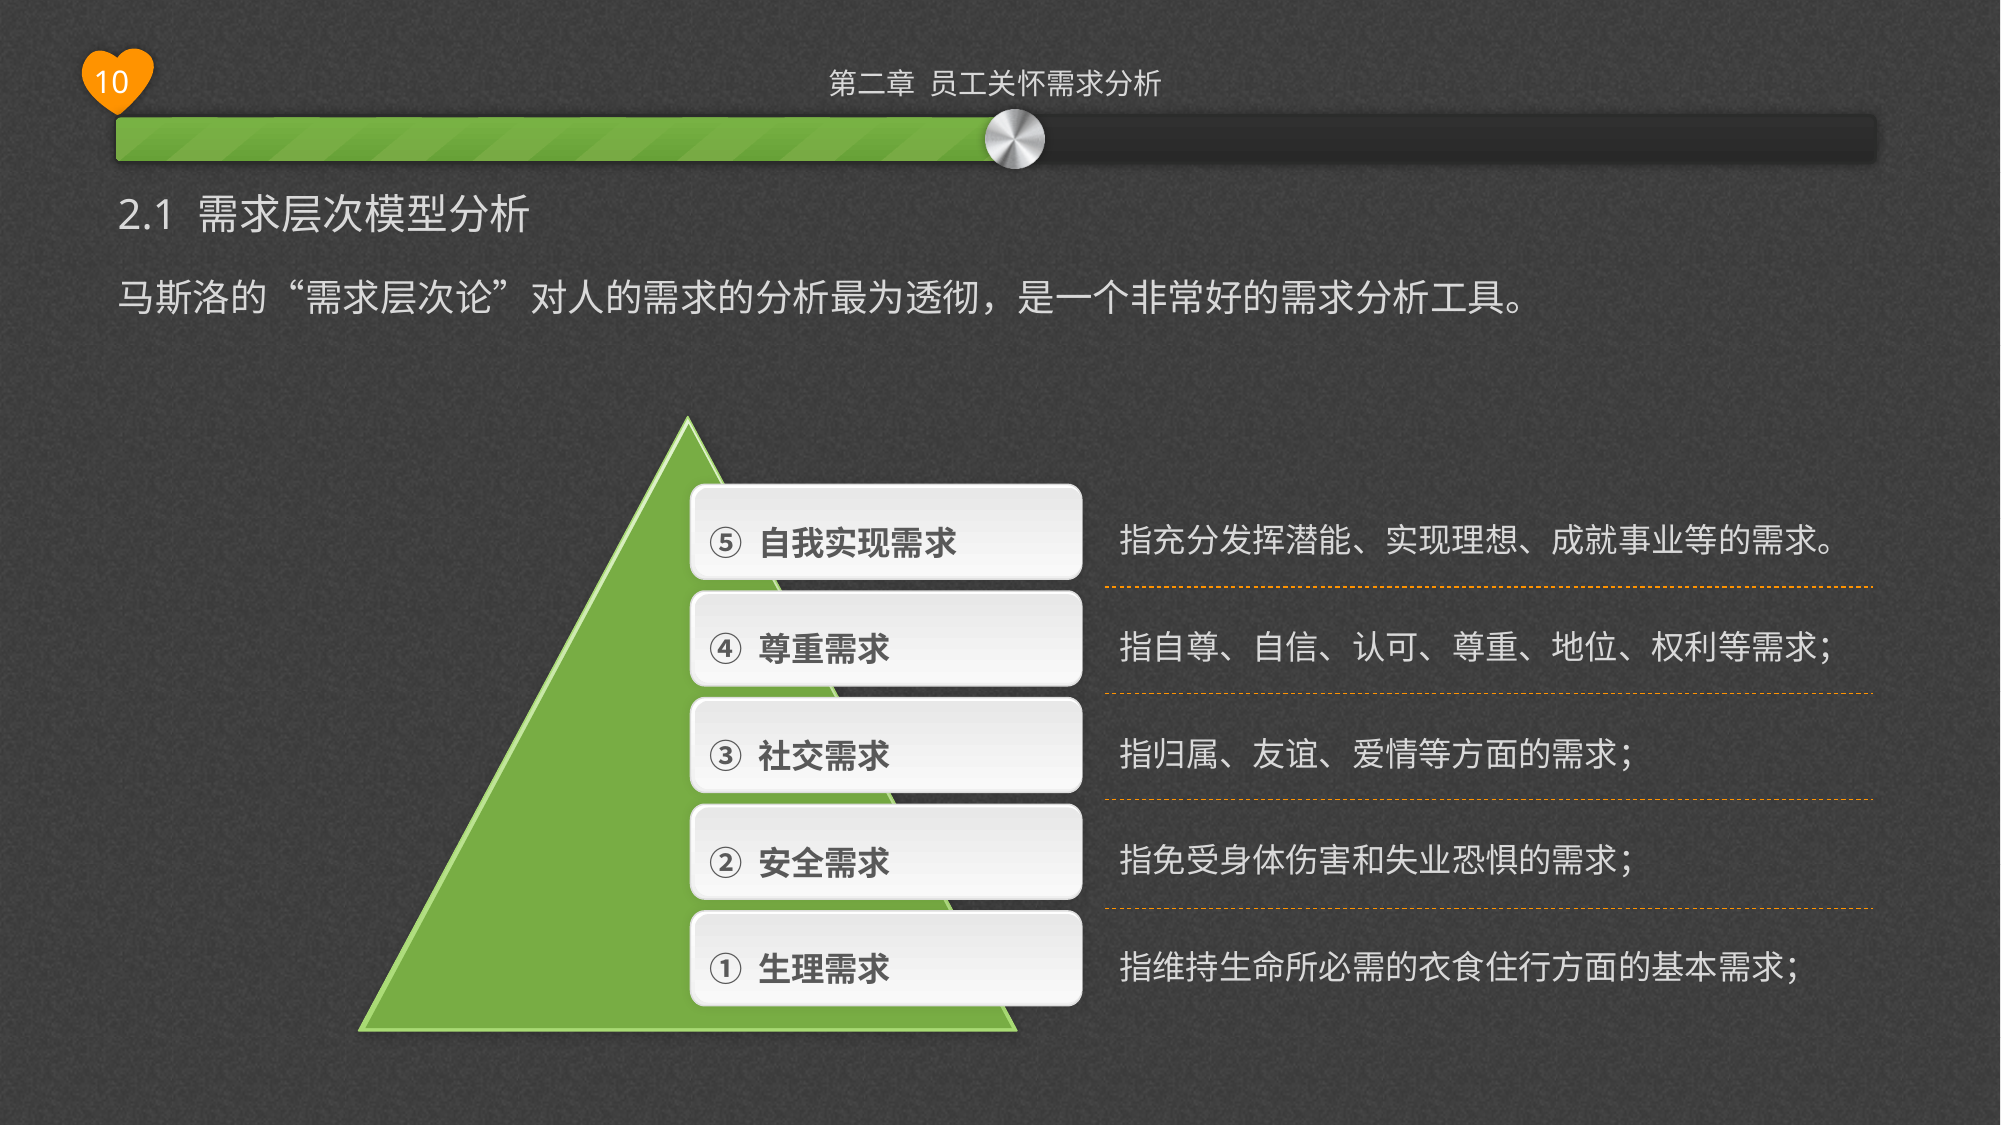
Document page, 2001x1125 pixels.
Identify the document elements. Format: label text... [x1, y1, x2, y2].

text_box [358, 416, 1082, 1031]
picture [0, 0, 2001, 1125]
text_box 马斯洛的“需求层次论”对人的需求的分析最为透彻，是一个非常好的需求分析工具。 [102, 252, 1874, 326]
text_box 2.1 需求层次模型分析 [102, 180, 950, 246]
text_box 指免受身体伤害和失业恐惧的需求； [1104, 820, 1873, 887]
text_box 指充分发挥潜能、实现理想、成就事业等的需求。 [1104, 500, 1873, 567]
text_box 指归属、友谊、爱情等方面的需求； [1104, 713, 1873, 780]
text_box 指维持生命所必需的衣食住行方面的基本需求； [1104, 926, 1873, 994]
text_box 指自尊、自信、认可、尊重、地位、权利等需求； [1104, 606, 1873, 674]
